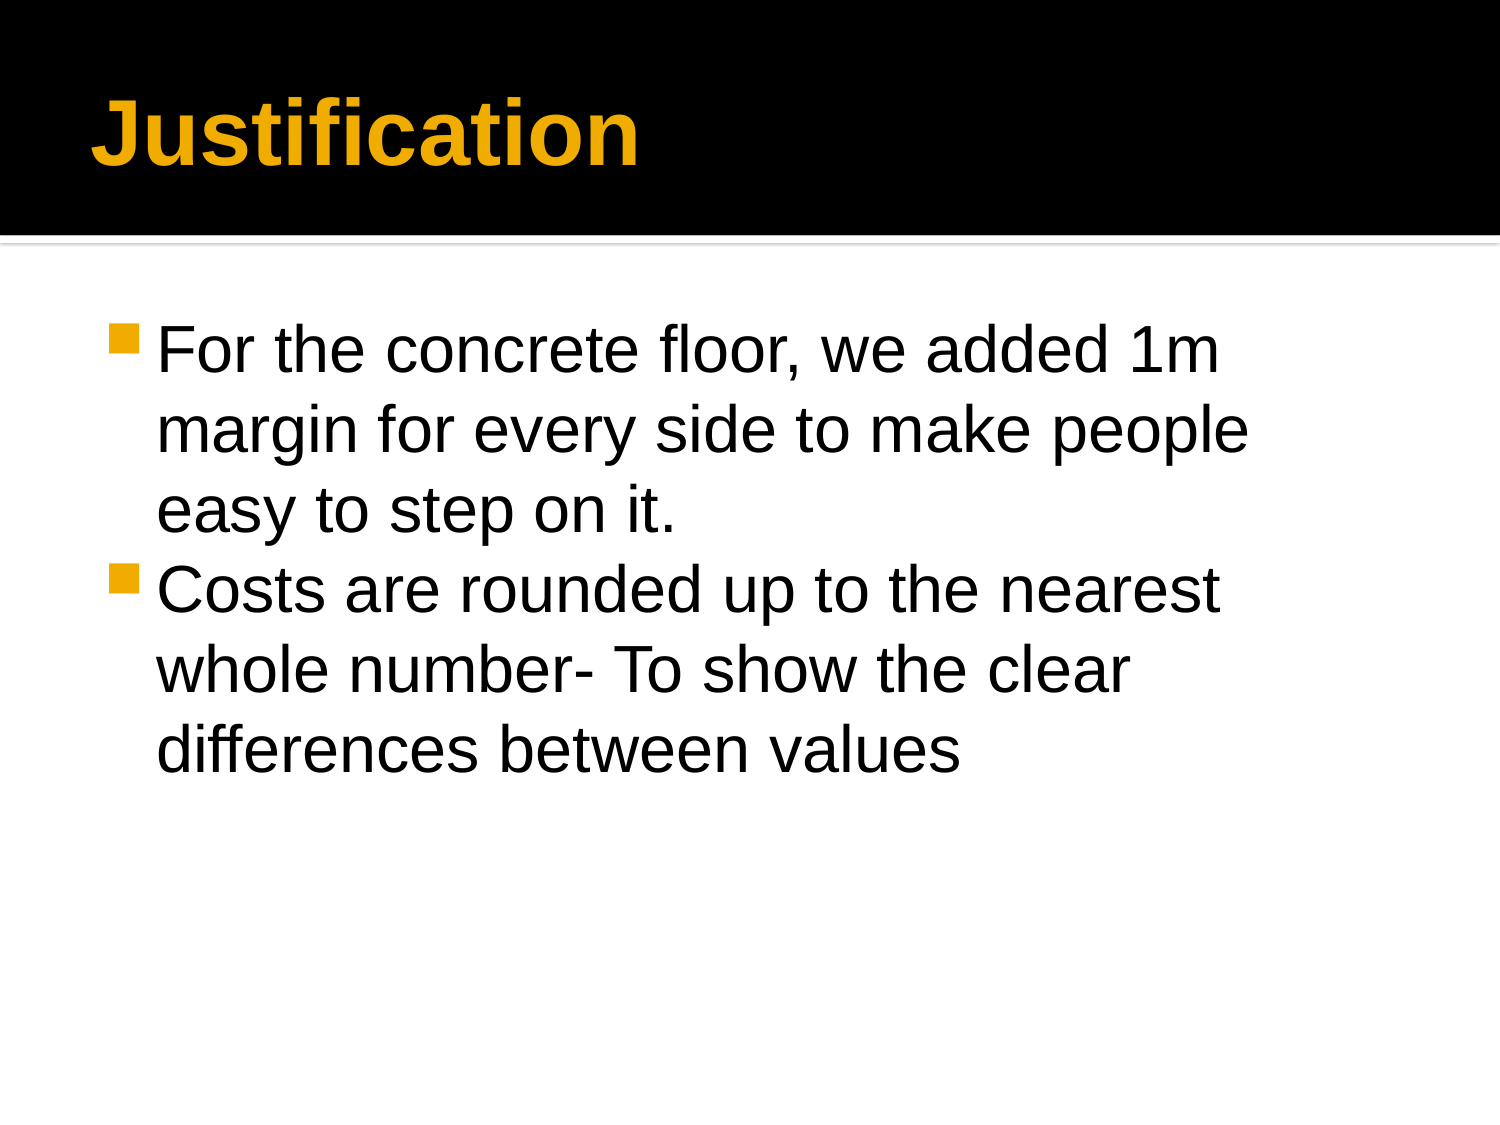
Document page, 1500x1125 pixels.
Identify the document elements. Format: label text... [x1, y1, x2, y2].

list For the concrete floor, we added 1m margin for every side to make people easy to step on it. Costs are rounded up to the nearest whole number- To show the clear differences between values [75, 291, 1425, 1050]
title Justification [75, 25, 1425, 231]
